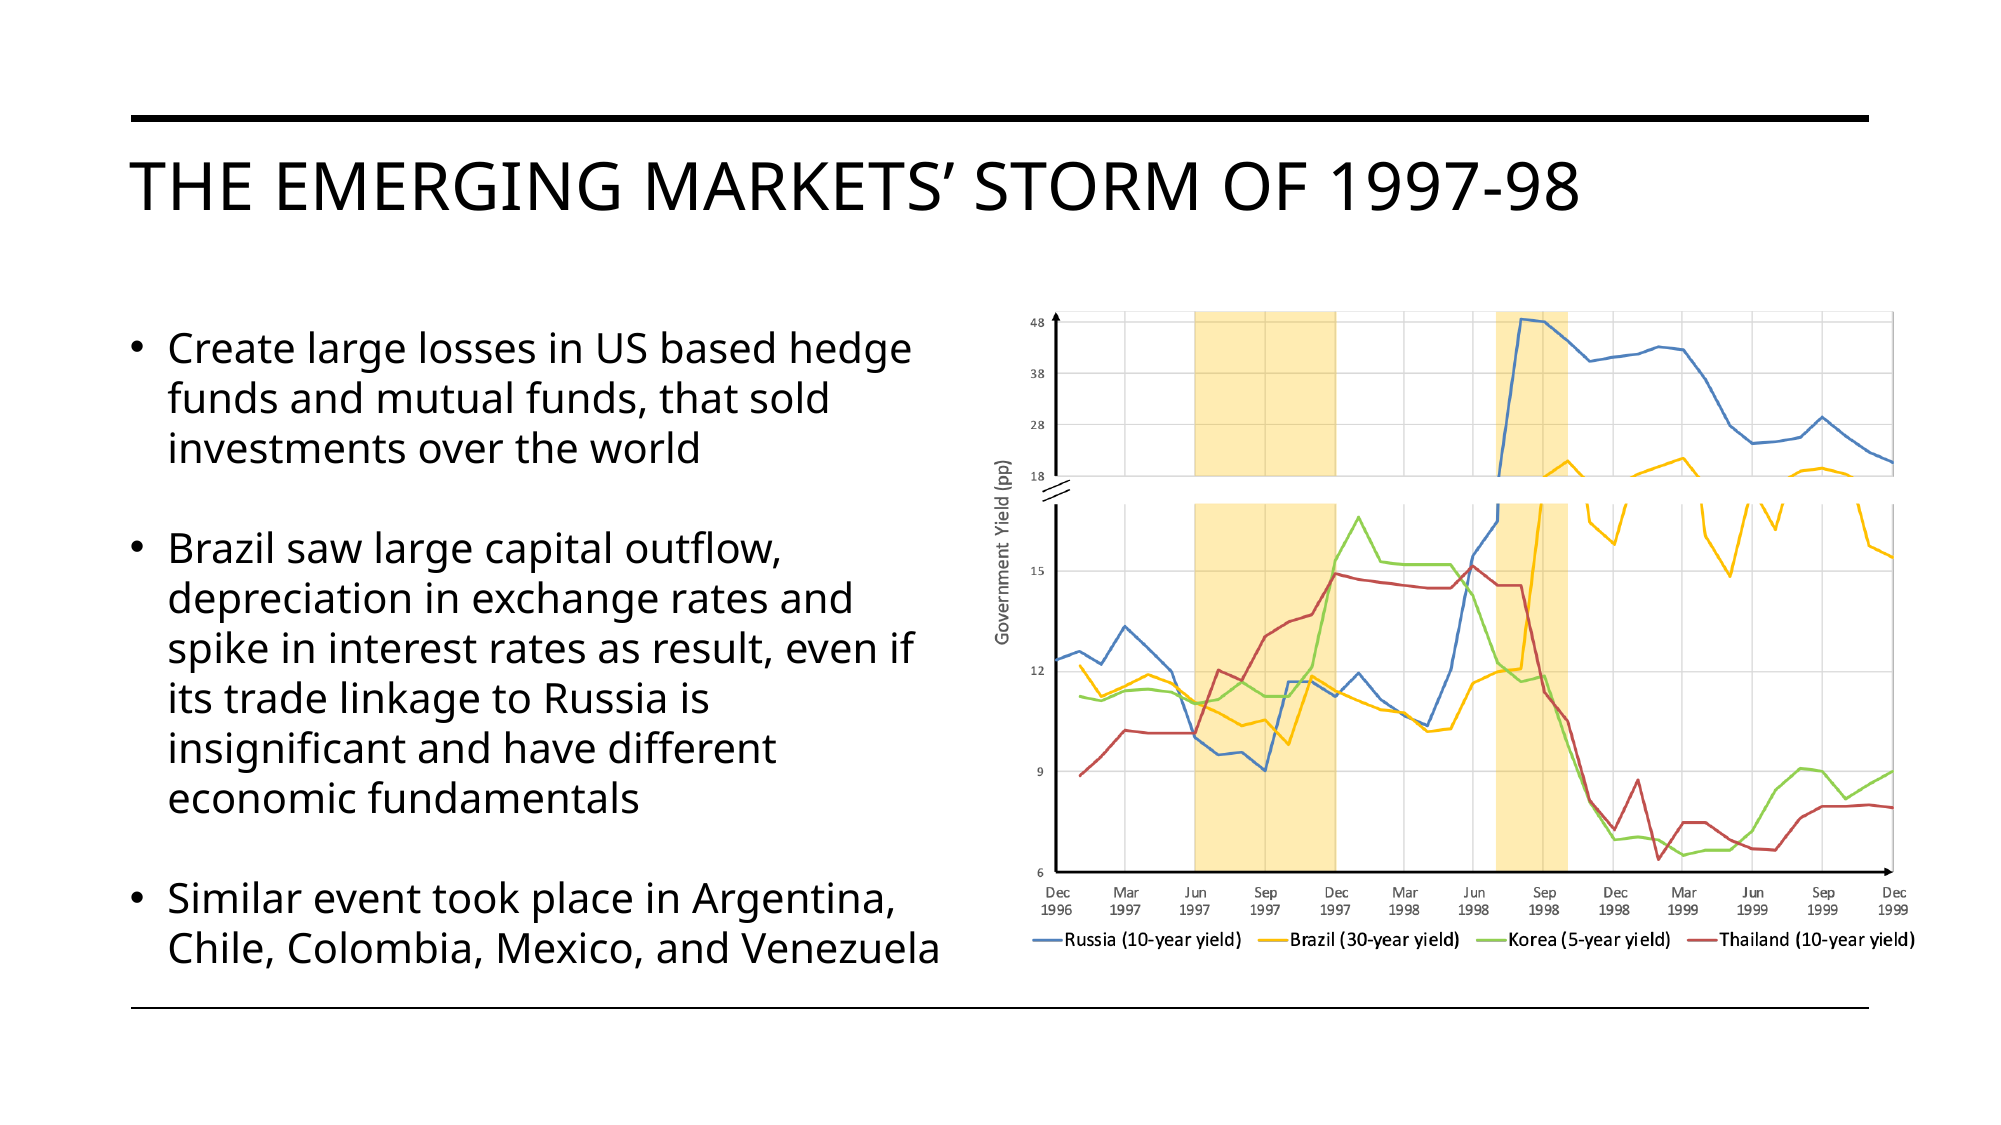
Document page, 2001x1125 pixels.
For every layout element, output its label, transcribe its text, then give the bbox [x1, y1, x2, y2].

picture [983, 297, 1919, 956]
list Create large losses in US based hedge funds and mutual funds, that sold investments over the world Brazil saw large capital outflow, depreciation in exchange rates and spike in interest rates as result, even if its trade linkage to Russia is insignificant and have different economic fundamentals Similar event took place in Argentina, Chile, Colombia, Mexico, and Venezuela [114, 313, 957, 947]
title The emerging markets’ storm of 1997-98 [114, 136, 1869, 221]
